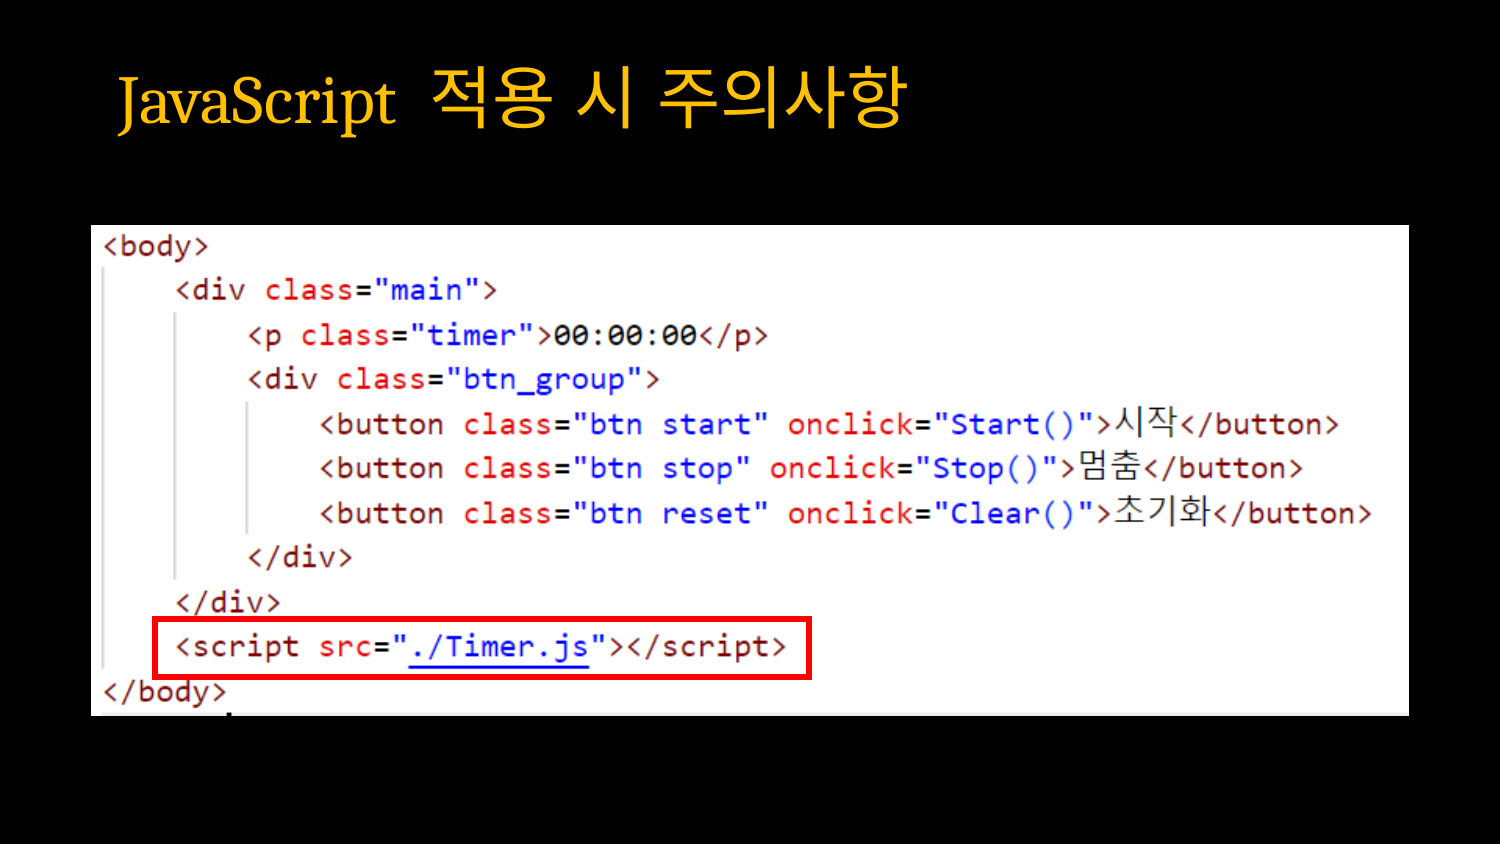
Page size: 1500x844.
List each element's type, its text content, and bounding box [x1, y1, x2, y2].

picture [91, 225, 1409, 716]
title JavaScript 적용 시 주의사항 [103, 44, 1397, 159]
